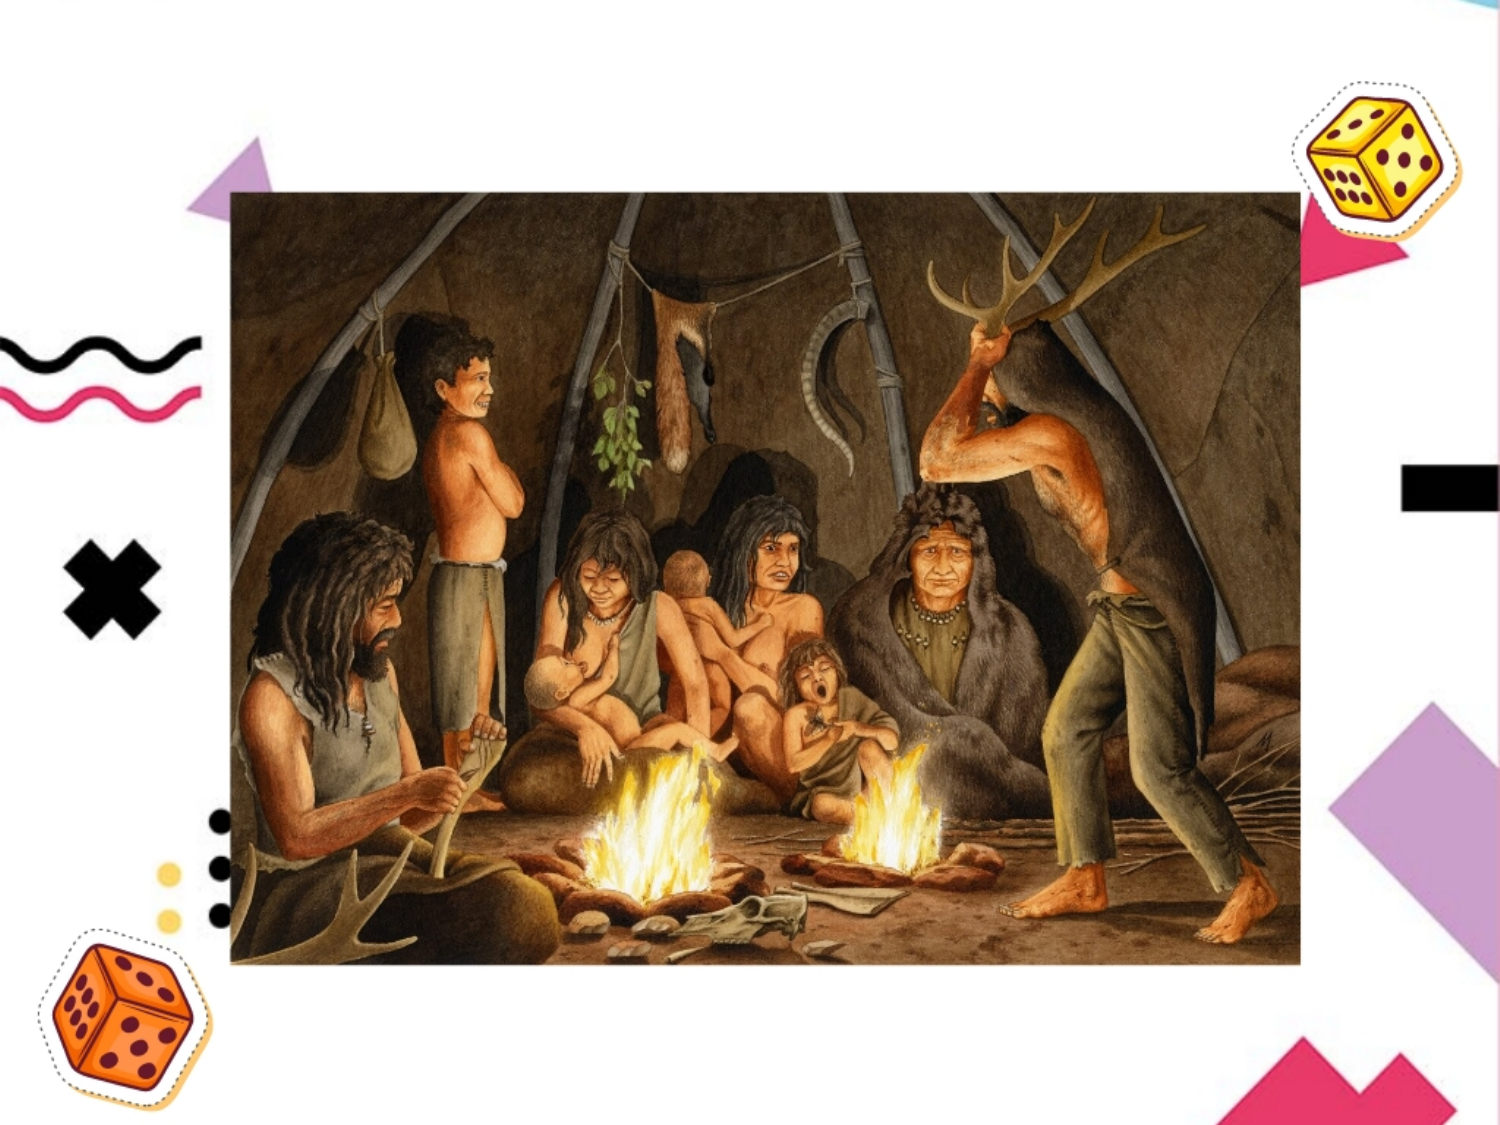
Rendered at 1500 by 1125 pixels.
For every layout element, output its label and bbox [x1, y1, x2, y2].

list [0, 0, 1500, 1125]
